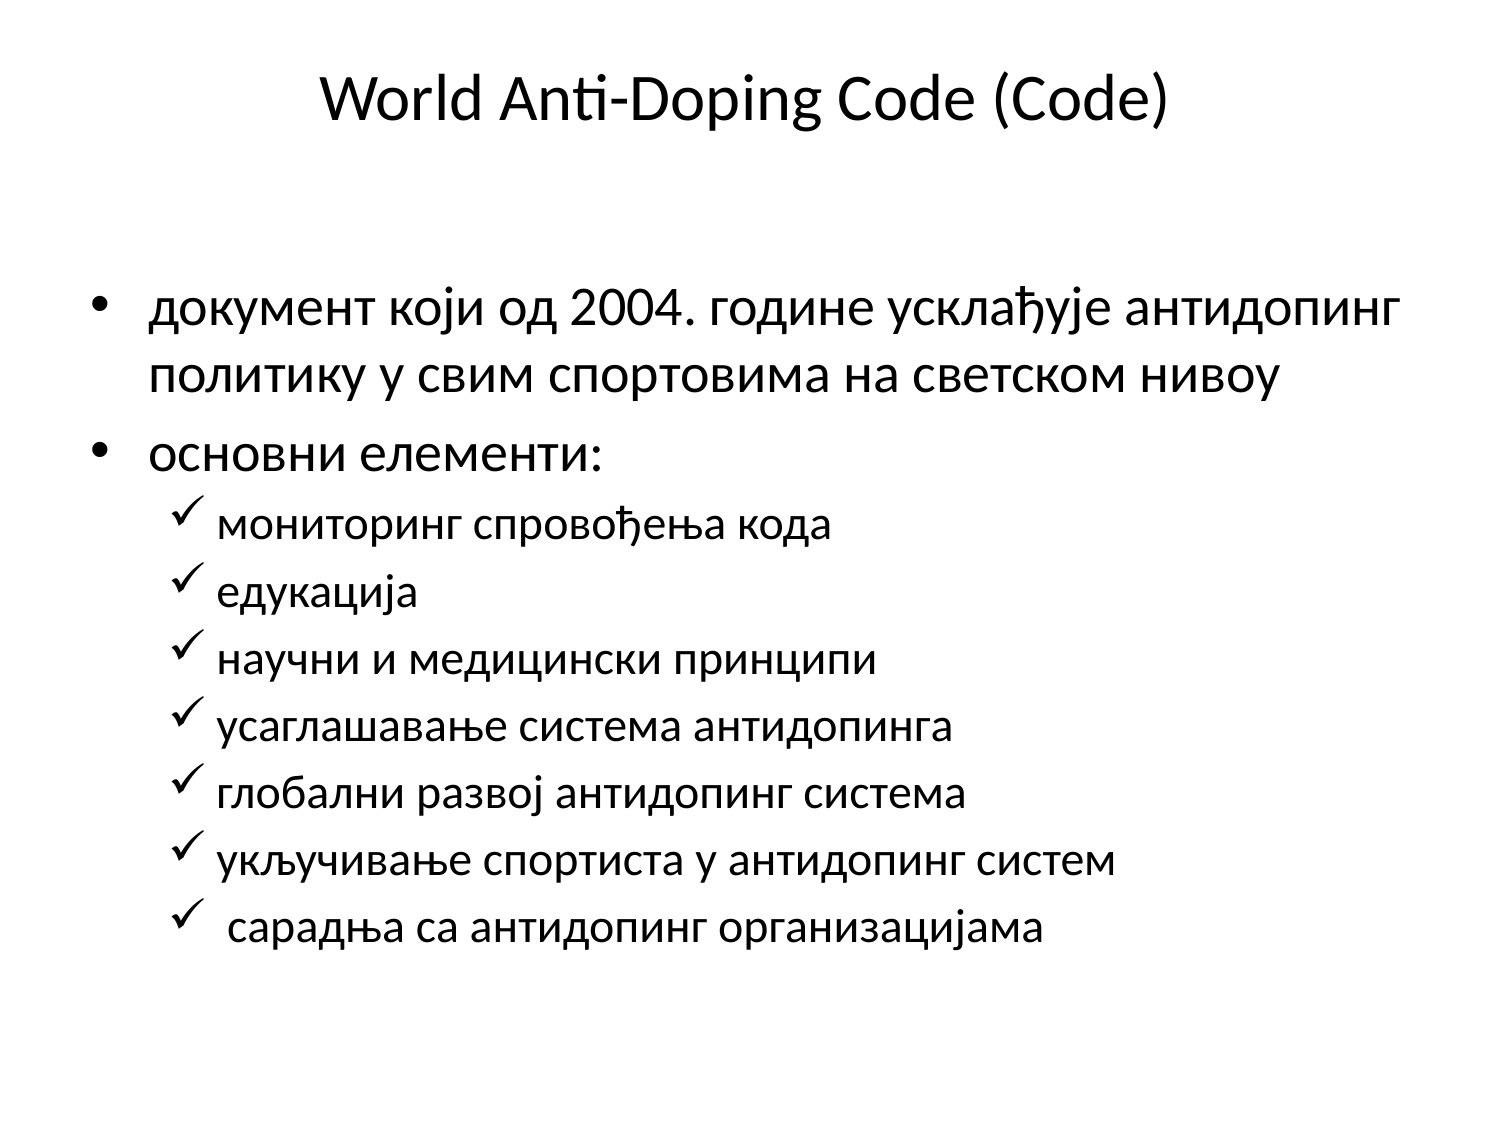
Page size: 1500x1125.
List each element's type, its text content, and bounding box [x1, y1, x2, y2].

list документ који од 2004. године усклађује антидопинг политику у свим спортовима на светском нивоу основни елементи: мониторинг спровођења кода едукација научни и медицински принципи усаглашавање система антидопинга глобални развој антидопинг система укључивање спортиста у антидопинг систем сарадња са антидопинг организацијама [75, 262, 1425, 1005]
title World Anti-Doping Code (Code) [70, 0, 1421, 188]
